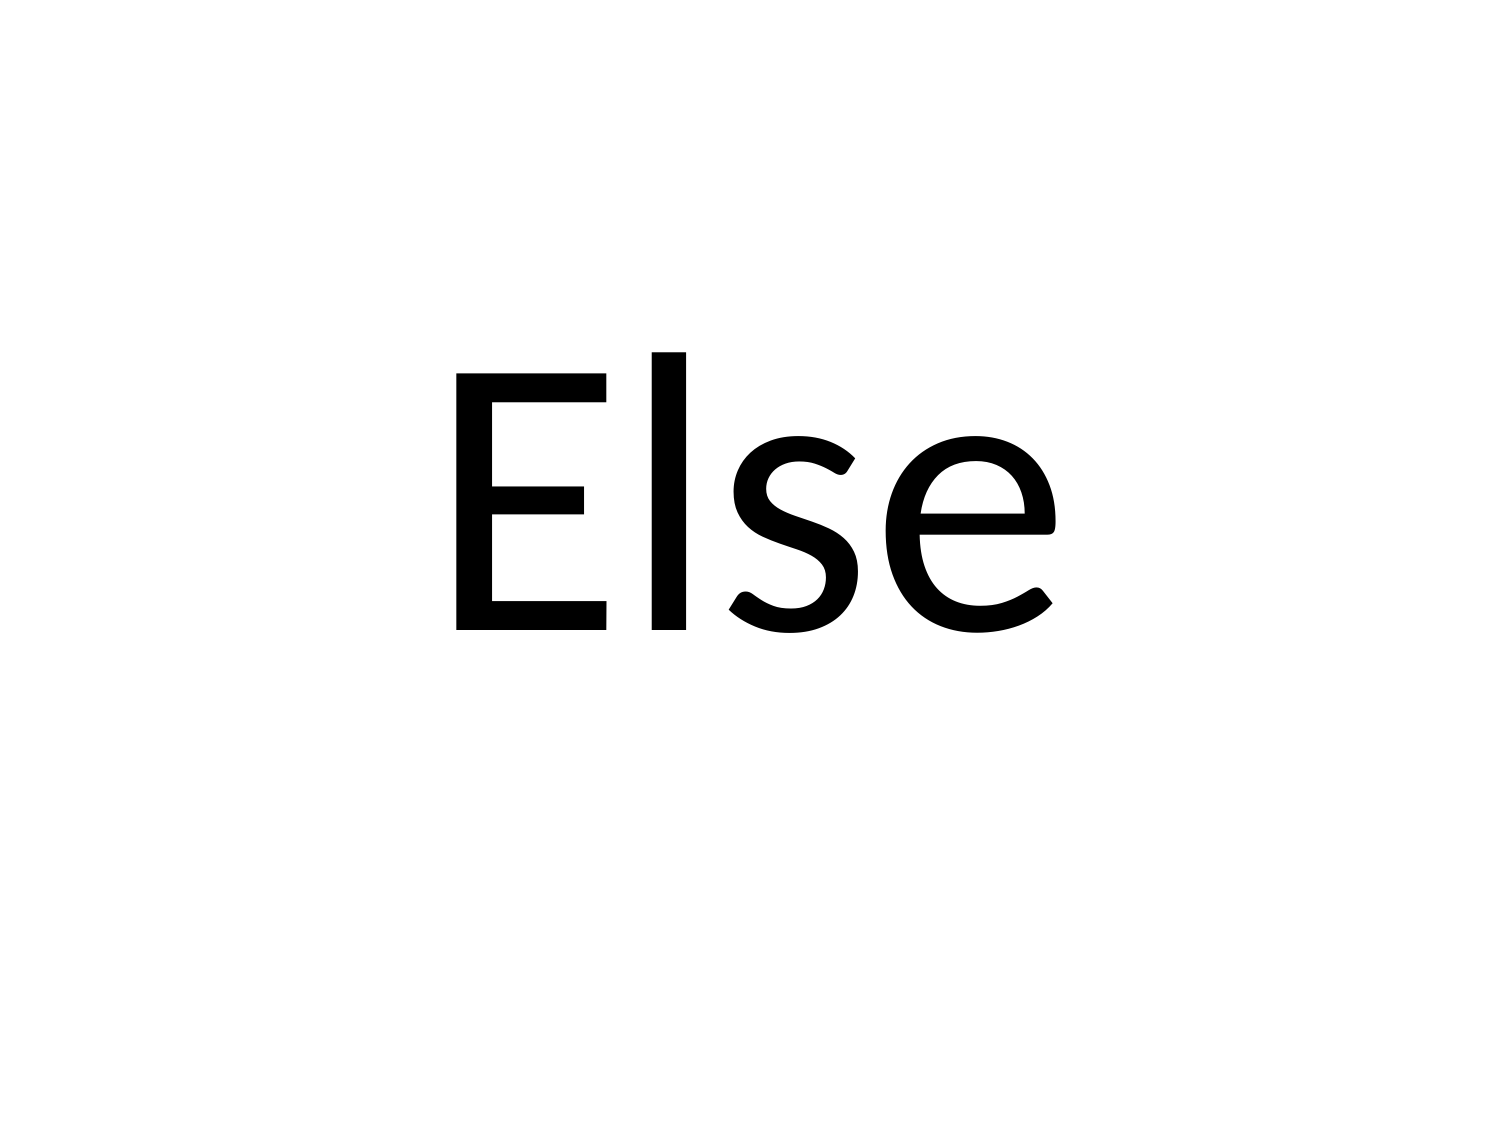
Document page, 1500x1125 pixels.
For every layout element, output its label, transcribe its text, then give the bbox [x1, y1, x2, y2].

title Else [112, 349, 1388, 591]
